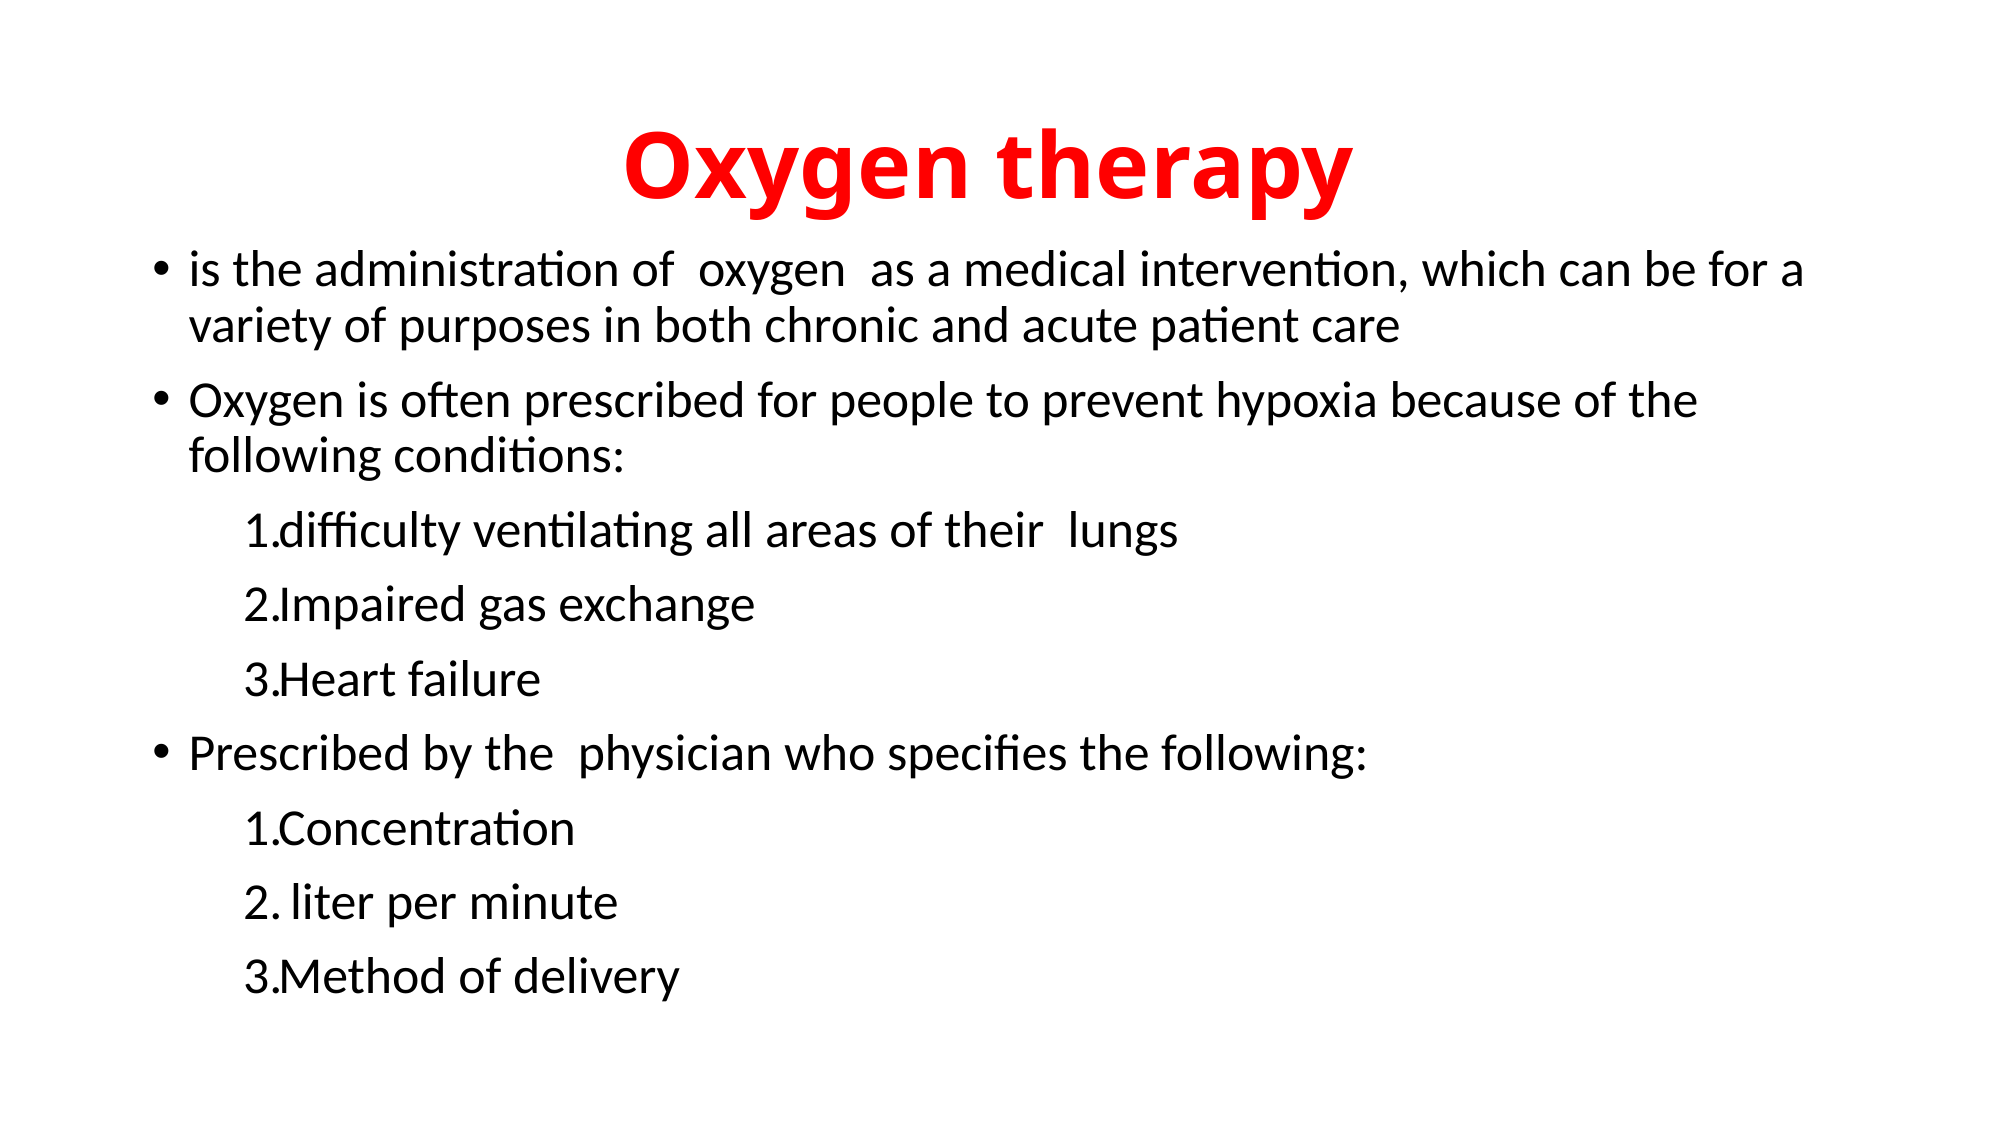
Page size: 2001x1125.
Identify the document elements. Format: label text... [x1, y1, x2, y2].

title Oxygen therapy [137, 59, 1863, 234]
list is the administration of oxygen as a medical intervention, which can be for a variety of purposes in both chronic and acute patient care Oxygen is often prescribed for people to prevent hypoxia because of the following conditions: difficulty ventilating all areas of their lungs Impaired gas exchange Heart failure Prescribed by the physician who specifies the following: Concentration liter per minute Method of delivery [137, 234, 1863, 1014]
